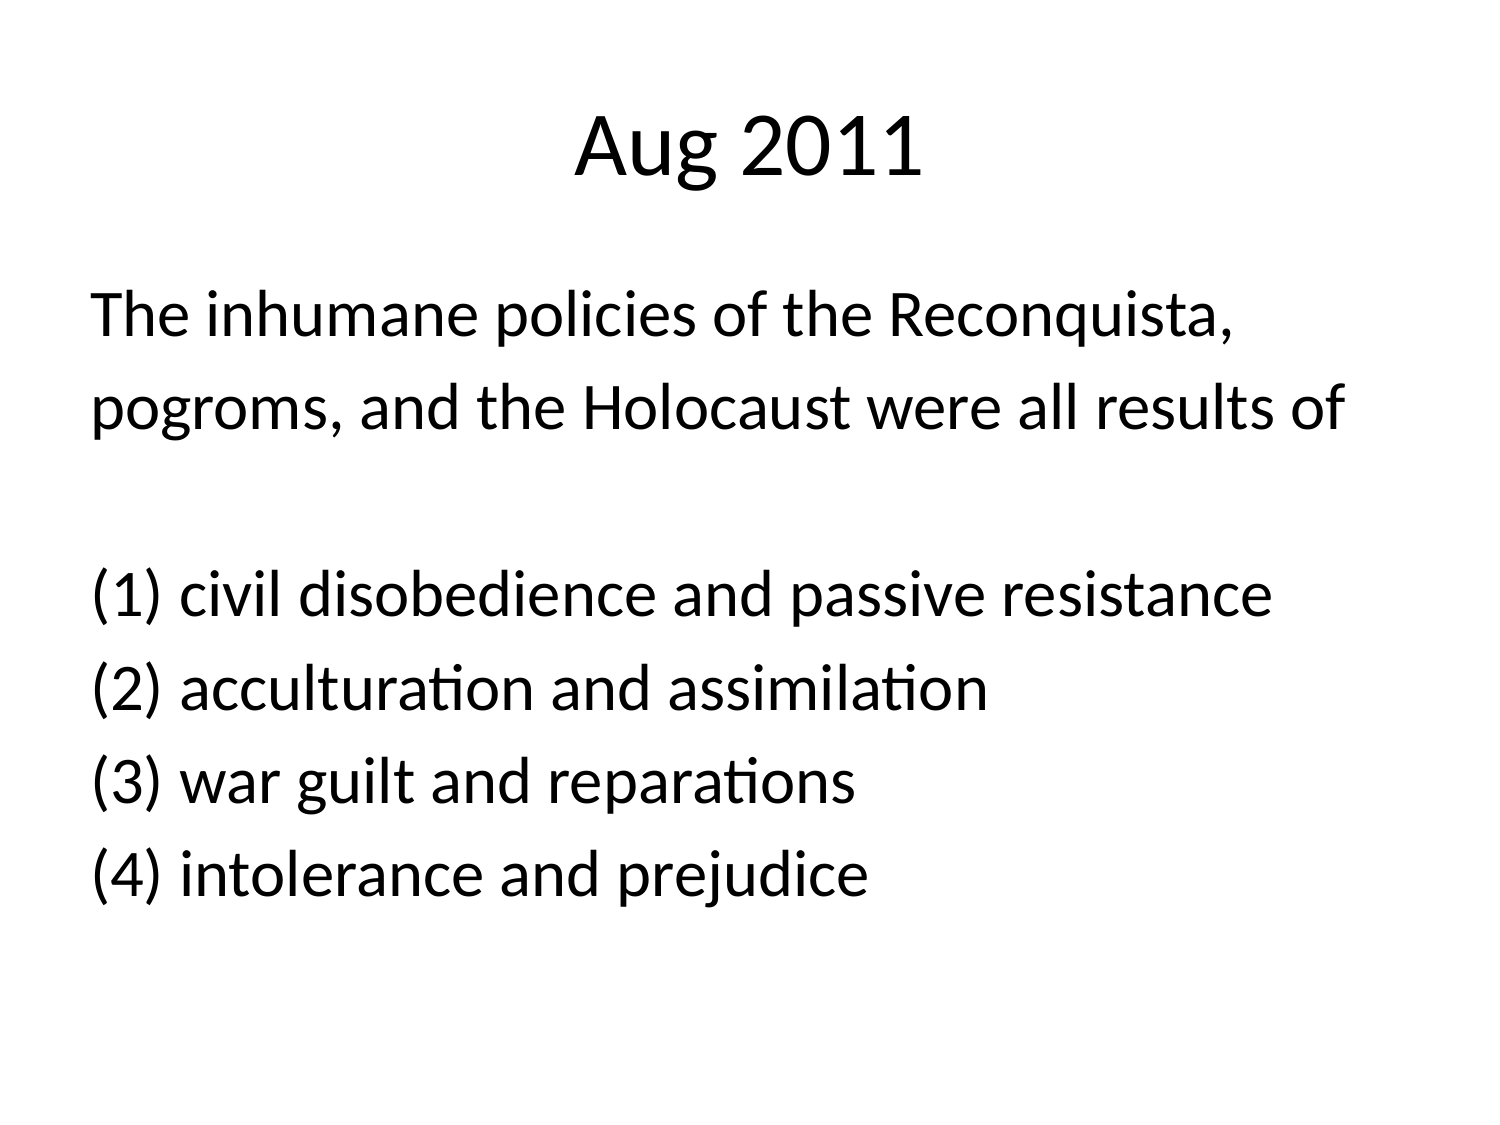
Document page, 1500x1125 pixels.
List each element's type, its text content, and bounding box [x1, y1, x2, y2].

title Aug 2011 [75, 45, 1425, 233]
list The inhumane policies of the Reconquista, pogroms, and the Holocaust were all results of (1) civil disobedience and passive resistance (2) acculturation and assimilation (3) war guilt and reparations (4) intolerance and prejudice [75, 262, 1425, 1005]
